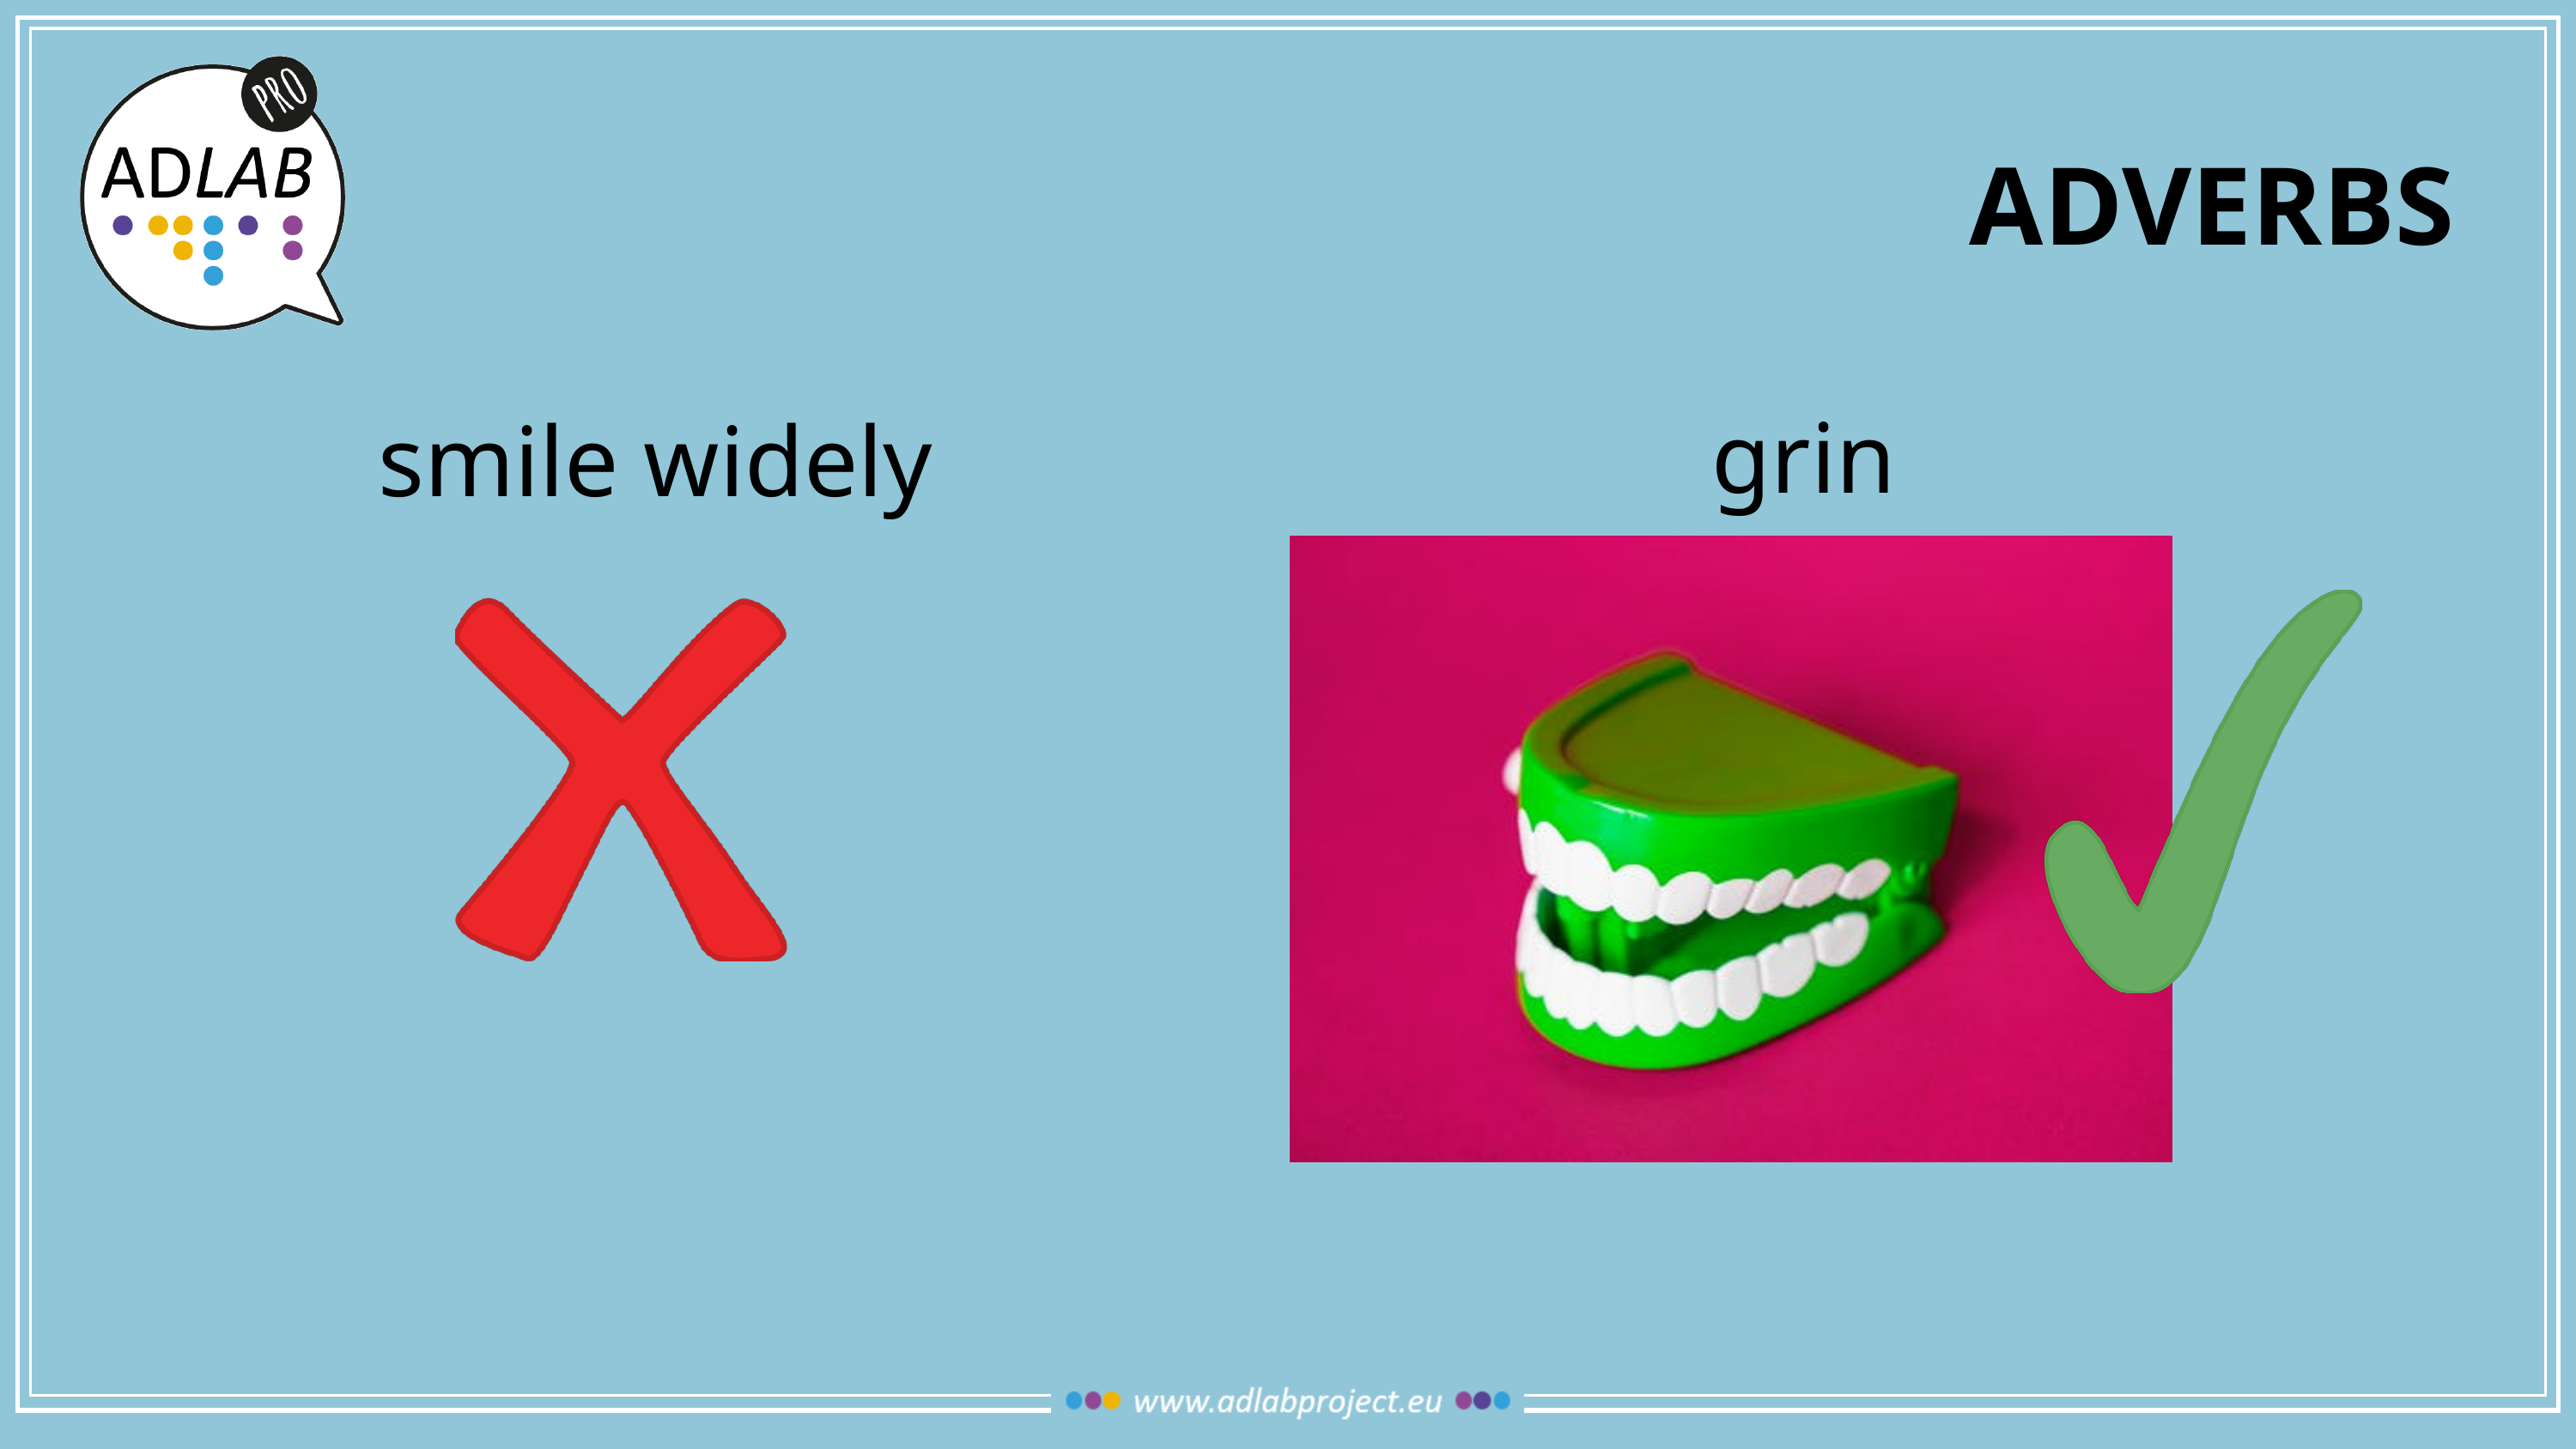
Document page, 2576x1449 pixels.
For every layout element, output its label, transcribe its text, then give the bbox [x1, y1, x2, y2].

picture [1051, 1378, 1524, 1429]
title adverbs [384, 70, 2467, 351]
text_box smile widely [295, 335, 1016, 537]
picture [72, 49, 353, 330]
picture [1290, 536, 2362, 1162]
list grin [1503, 332, 2105, 533]
picture [455, 597, 824, 961]
